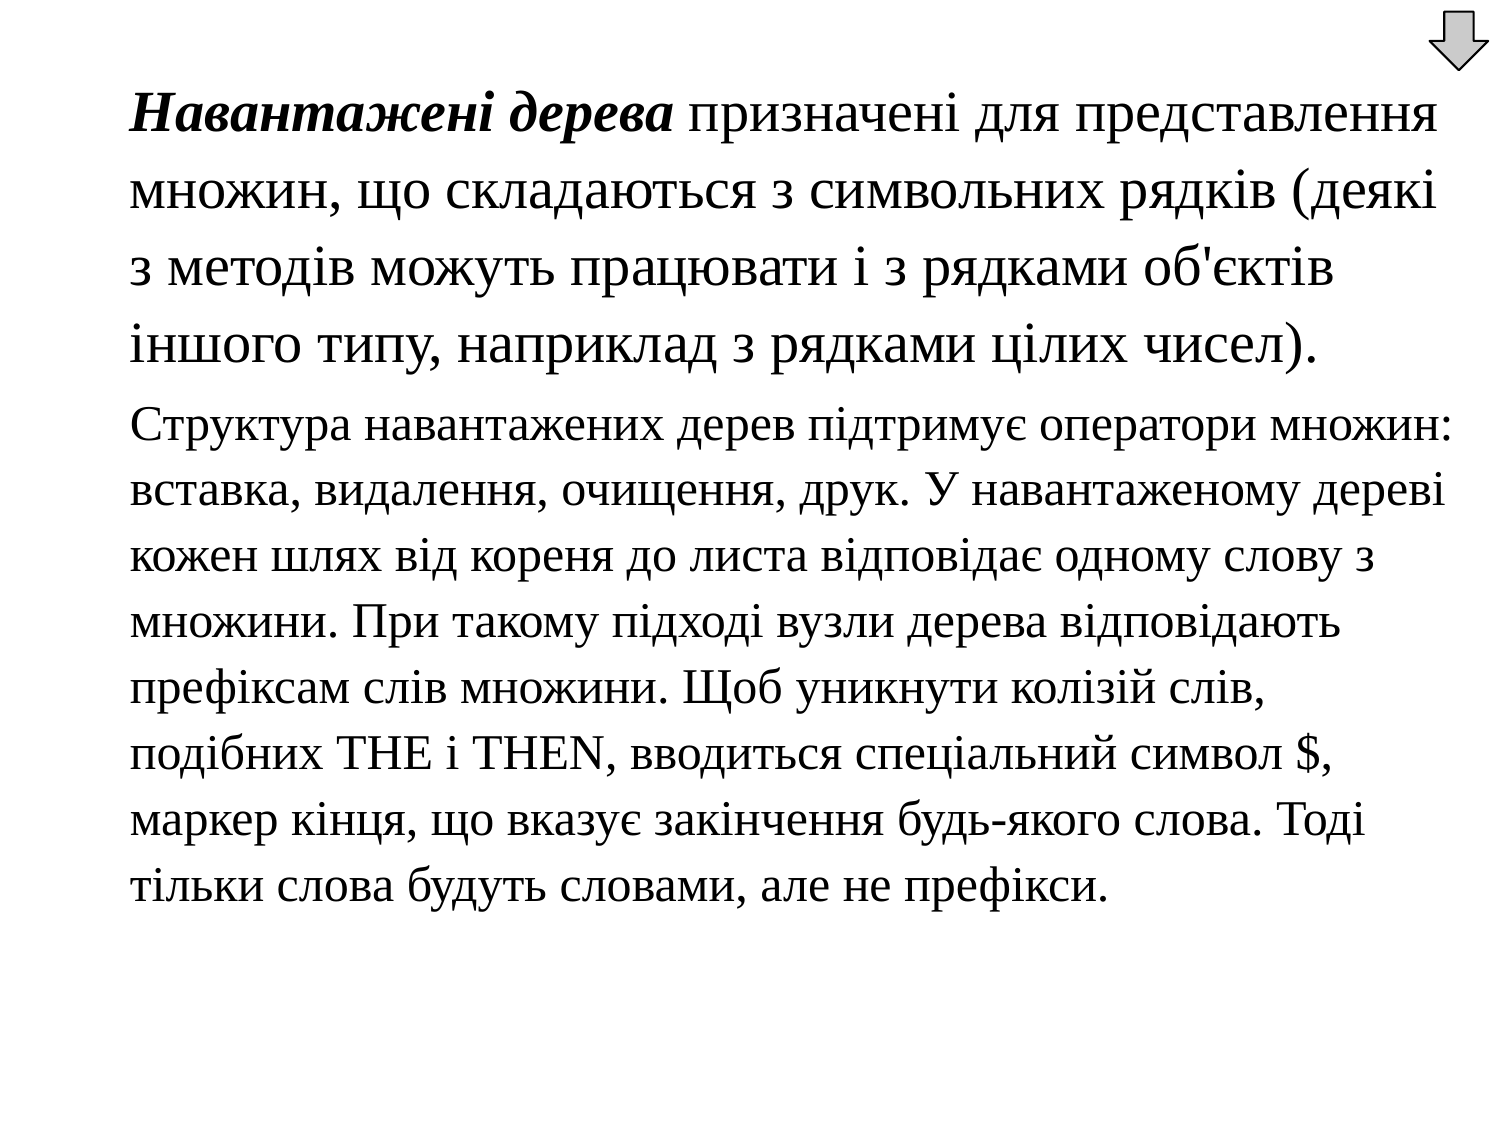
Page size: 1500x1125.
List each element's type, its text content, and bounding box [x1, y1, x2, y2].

list Навантажені дерева призначені для представлення множин, що складаються з символьних рядків (деякі з методів можуть працювати і з рядками об'єктів іншого типу, наприклад з рядками цілих чисел). Структура навантажених дерев підтримує оператори множин: вставка, видалення, очищення, друк. У навантаженому дереві кожен шлях від кореня до листа відповідає одному слову з множини. При такому підході вузли дерева відповідають префіксам слів множини. Щоб уникнути колізій слів, подібних THE і THEN, вводиться спеціальний символ $, маркер кінця, що вказує закінчення будь-якого слова. Тоді тільки слова будуть словами, але не префікси. [0, 58, 1500, 1125]
text_box [1429, 11, 1489, 71]
